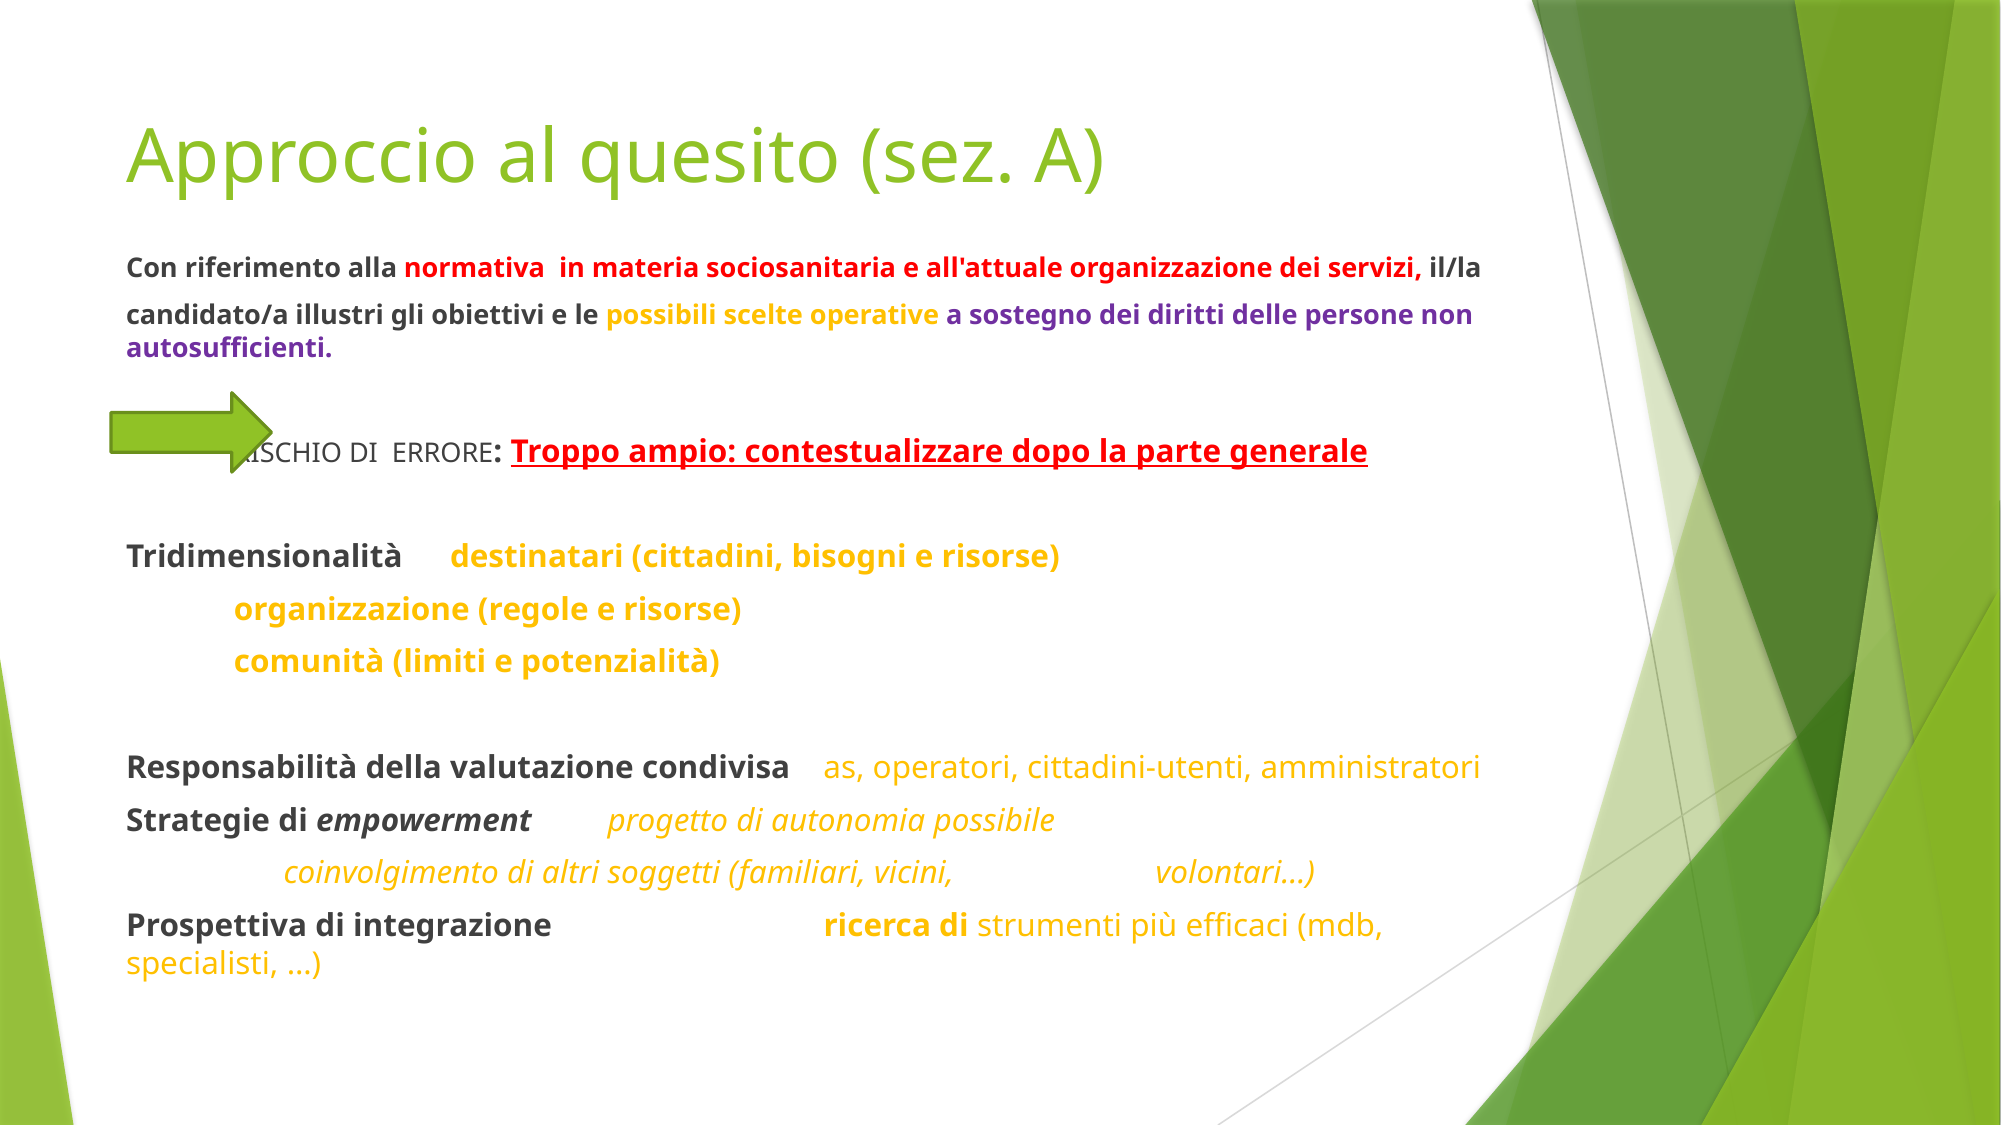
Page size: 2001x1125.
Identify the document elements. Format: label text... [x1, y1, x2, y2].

title Approccio al quesito (sez. A) [111, 99, 1522, 243]
text_box [109, 391, 273, 474]
list Con riferimento alla normativa in materia sociosanitaria e all'attuale organizzazione dei servizi, il/la candidato/a illustri gli obiettivi e le possibili scelte operative a sostegno dei diritti delle persone non autosufficienti. RISCHIO DI ERRORE: Troppo ampio: contestualizzare dopo la parte generale Tridimensionalità destinatari (cittadini, bisogni e risorse) organizzazione (regole e risorse) comunità (limiti e potenzialità) Responsabilità della valutazione condivisa as, operatori, cittadini-utenti, amministratori Strategie di empowerment progetto di autonomia possibile coinvolgimento di altri soggetti (familiari, vicini, volontari…) Prospettiva di integrazione ricerca di strumenti più efficaci (mdb, specialisti, …) [111, 243, 1522, 992]
